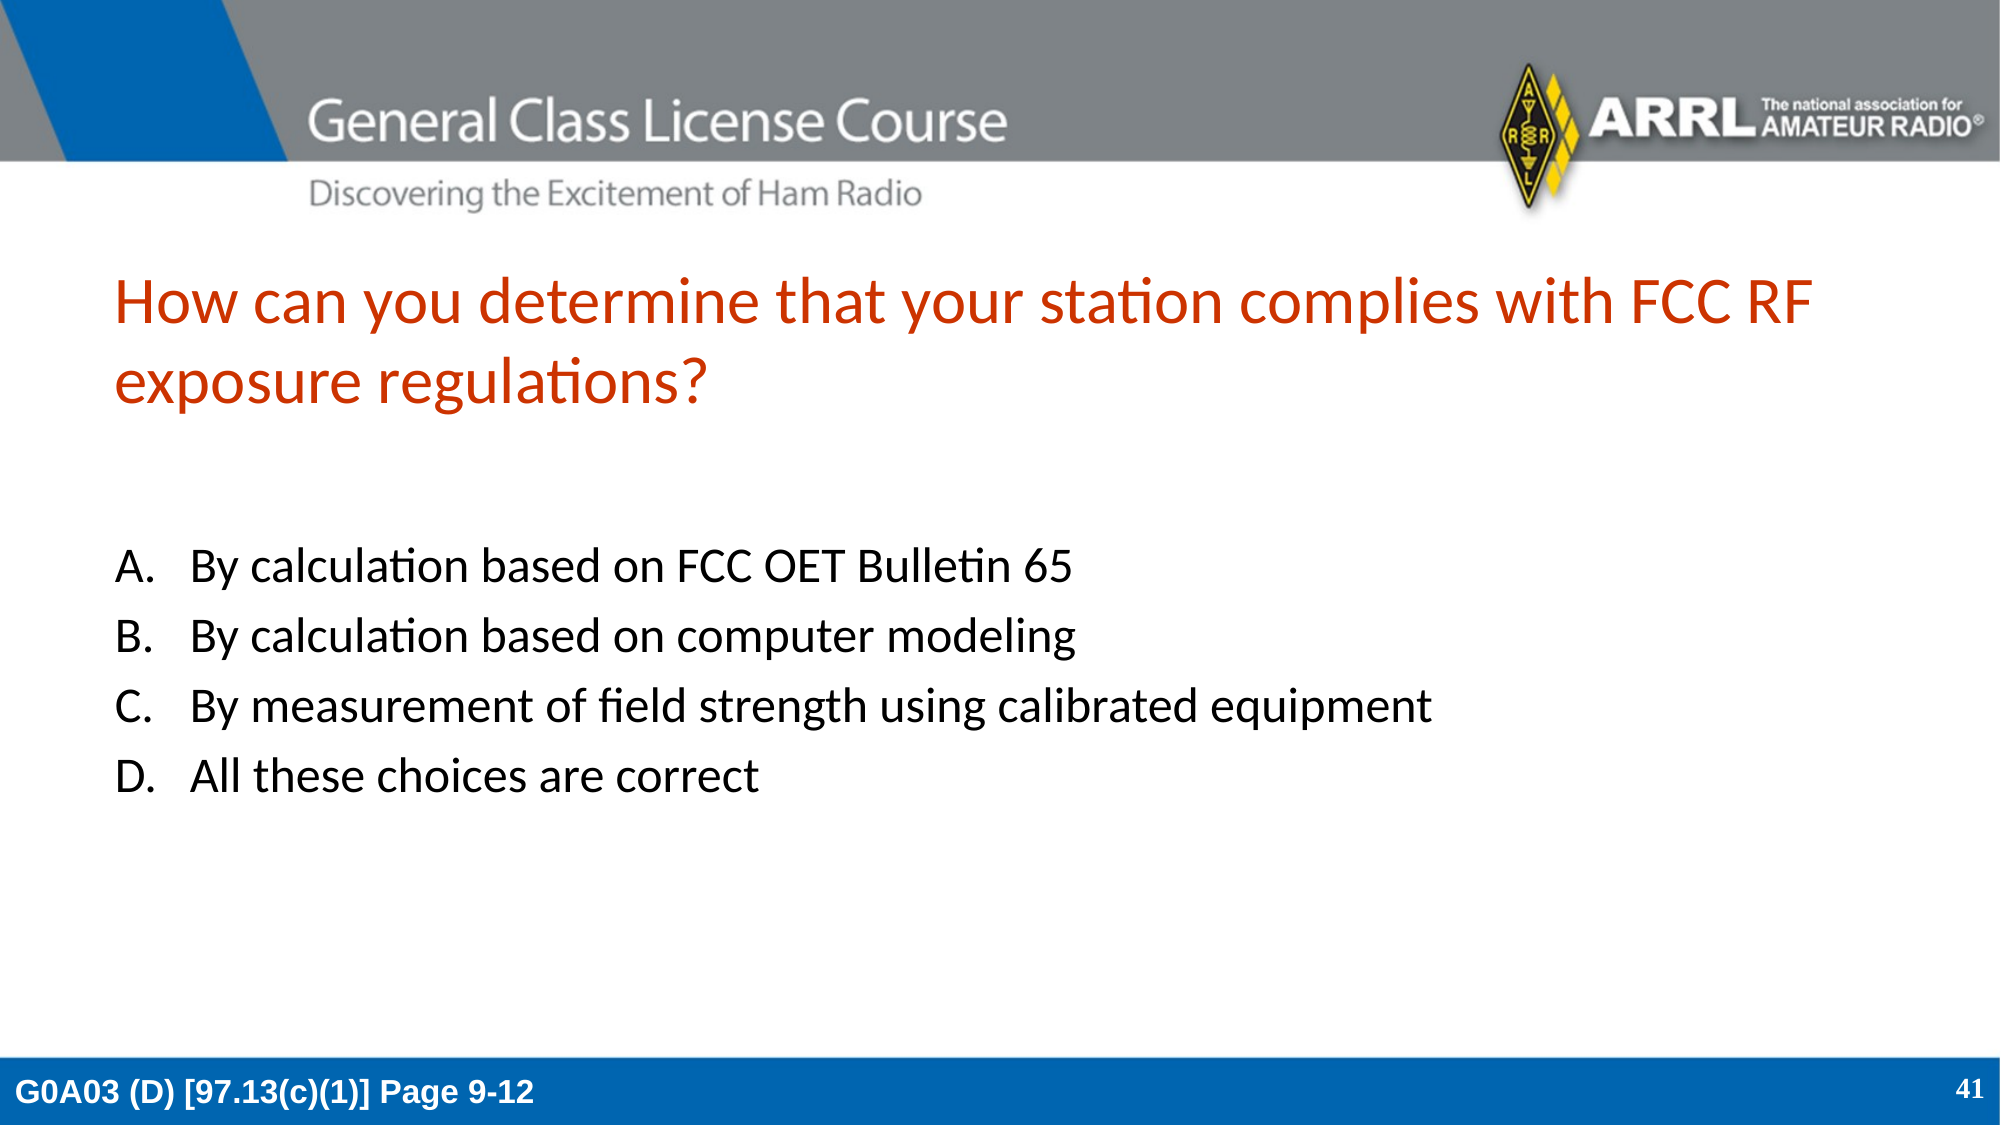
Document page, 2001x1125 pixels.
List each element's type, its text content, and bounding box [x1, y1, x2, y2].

title How can you determine that your station complies with FCC RF exposure regulations? [99, 249, 1900, 468]
list By calculation based on FCC OET Bulletin 65 By calculation based on computer modeling By measurement of field strength using calibrated equipment All these choices are correct [99, 525, 1900, 1005]
picture [0, 0, 2001, 1125]
text_box 41 [1875, 1062, 2000, 1113]
text_box G0A03 (D) [97.13(c)(1)] Page 9-12 [0, 1062, 1313, 1118]
